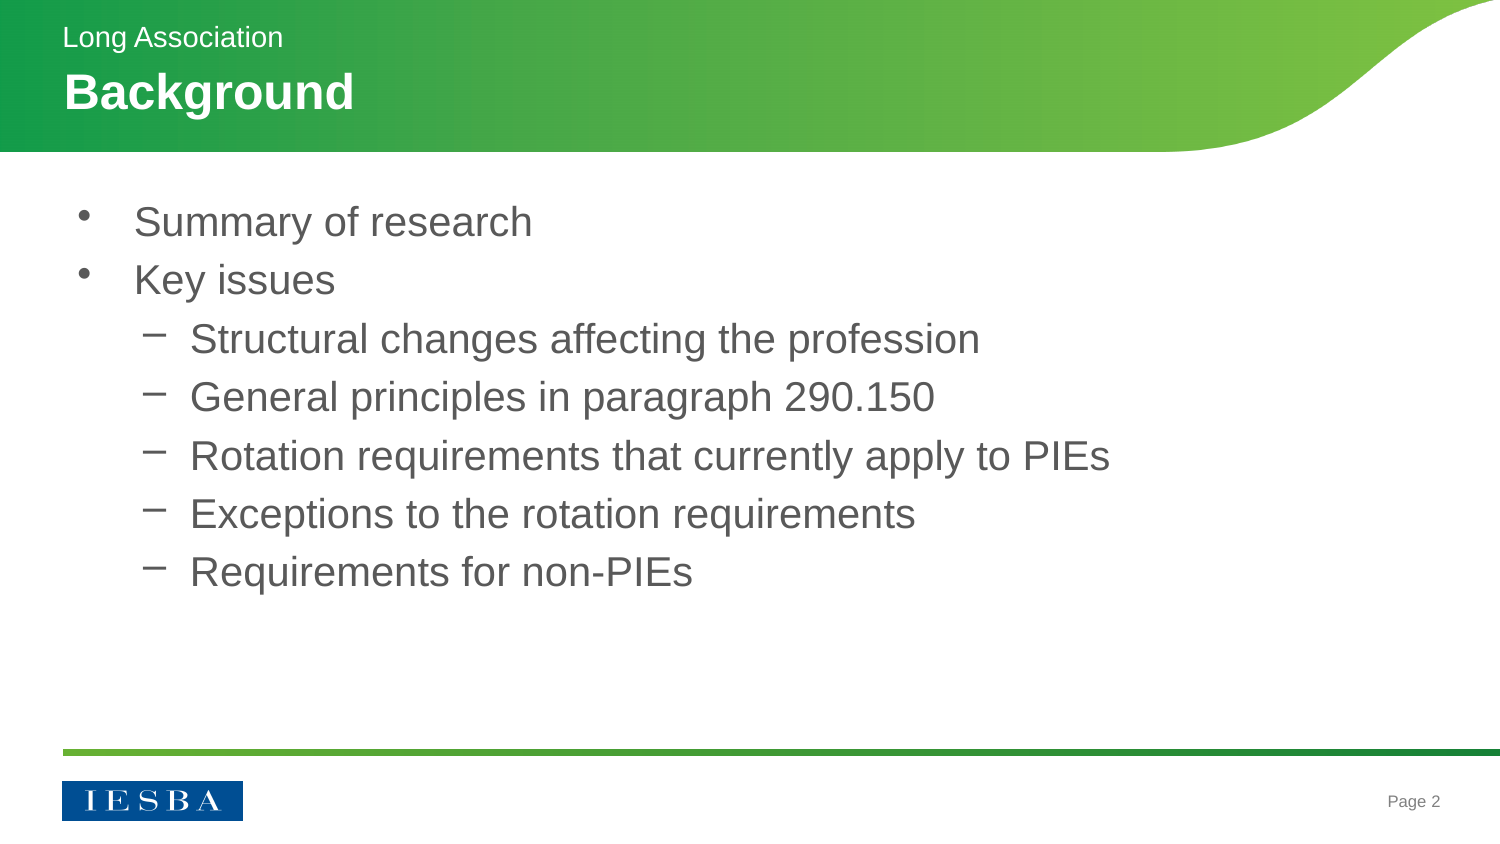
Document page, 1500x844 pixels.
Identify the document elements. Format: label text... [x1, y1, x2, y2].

subtitle Long Association [62, 18, 500, 47]
list Summary of research Key issues Structural changes affecting the profession General principles in paragraph 290.150 Rotation requirements that currently apply to PIEs Exceptions to the rotation requirements Requirements for non-PIEs [62, 187, 1450, 747]
picture [0, 0, 1497, 152]
title Background [50, 56, 1288, 122]
picture [62, 781, 243, 821]
